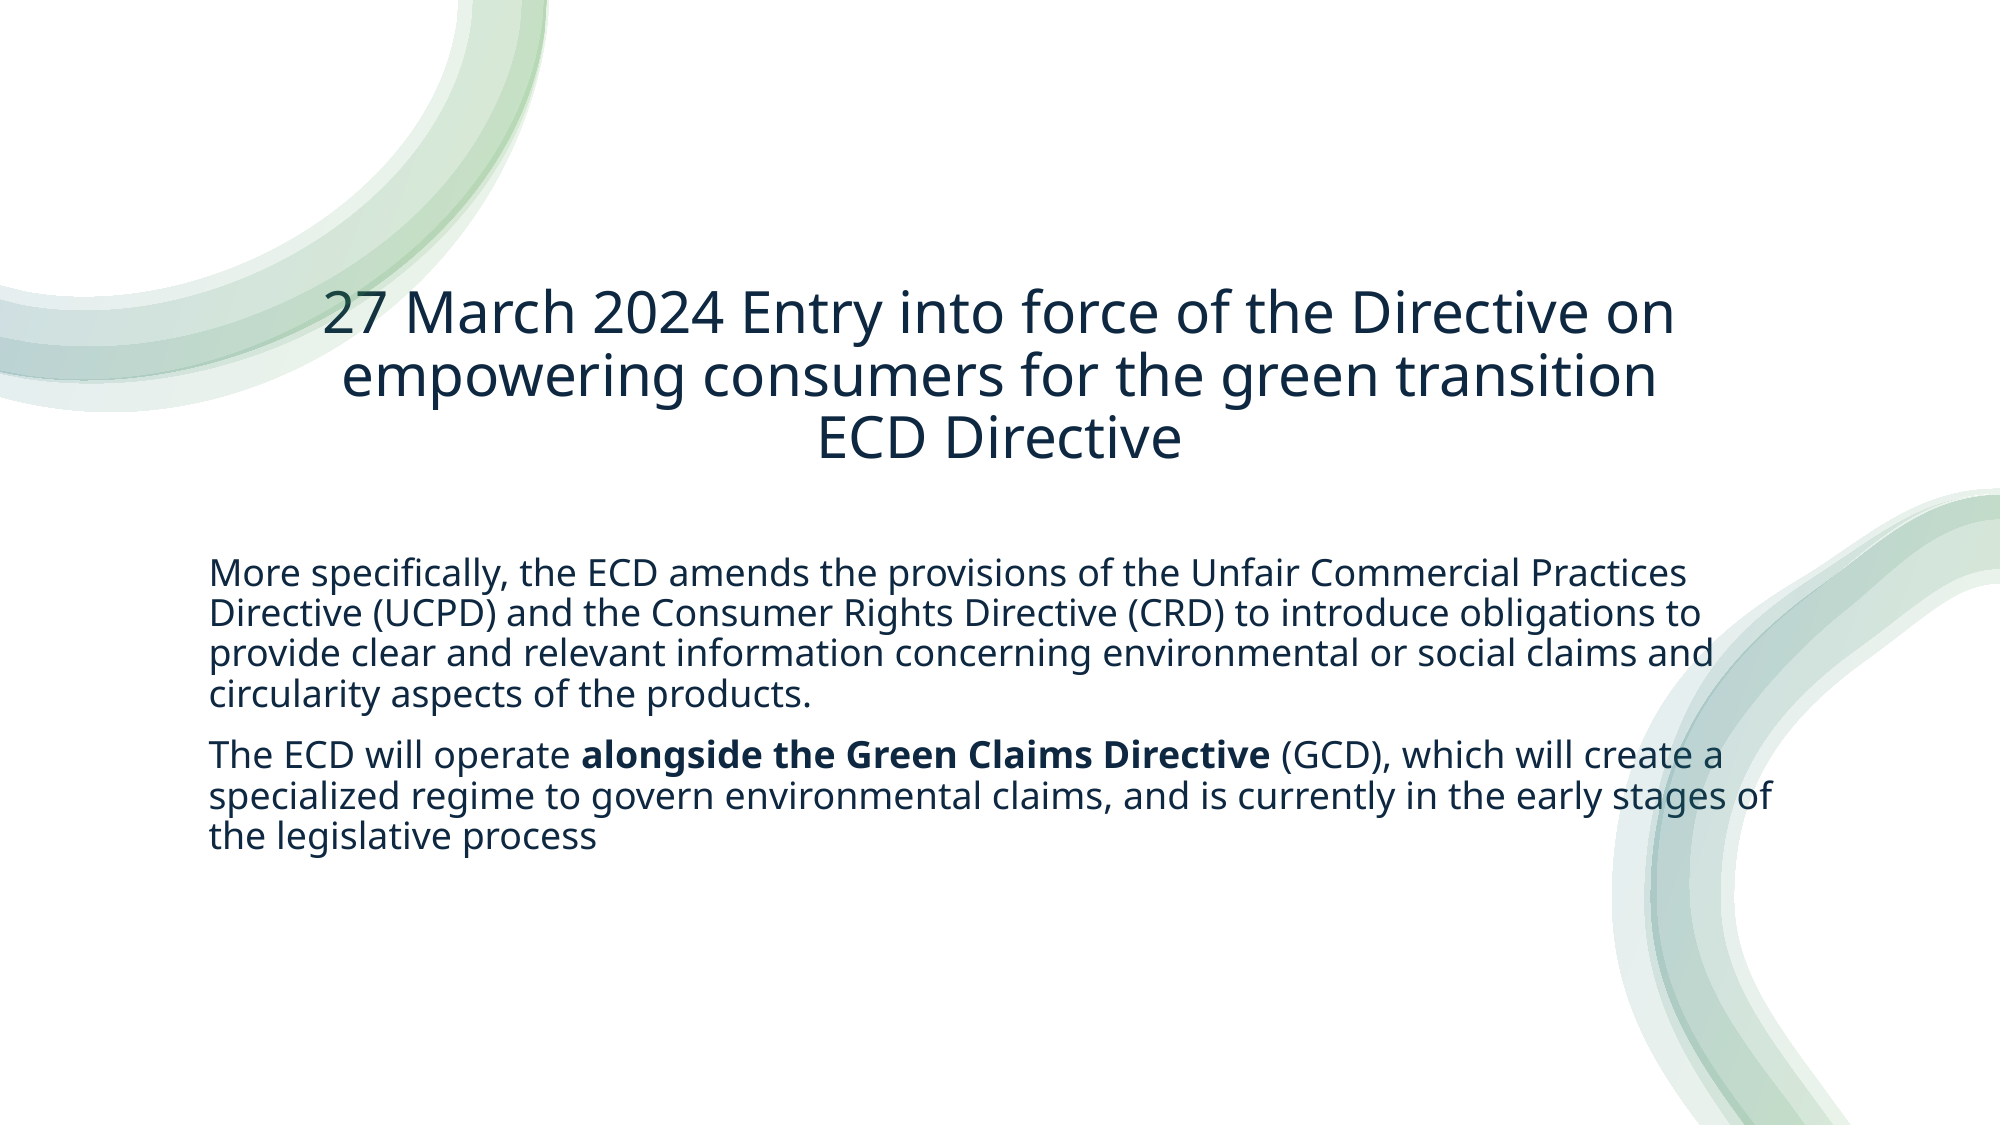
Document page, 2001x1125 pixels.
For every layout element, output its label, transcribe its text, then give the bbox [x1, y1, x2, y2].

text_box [0, 0, 550, 413]
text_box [1487, 611, 2000, 1002]
list More specifically, the ECD amends the provisions of the Unfair Commercial Practices Directive (UCPD) and the Consumer Rights Directive (CRD) to introduce obligations to provide clear and relevant information concerning environmental or social claims and circularity aspects of the products. The ECD will operate alongside the Green Claims Directive (GCD), which will create a specialized regime to govern environmental claims, and is currently in the early stages of the legislative process [193, 546, 1807, 950]
text_box [0, 0, 2000, 1125]
title 27 March 2024 Entry into force of the Directive on empowering consumers for the green transition ECD Directive [193, 261, 1807, 479]
